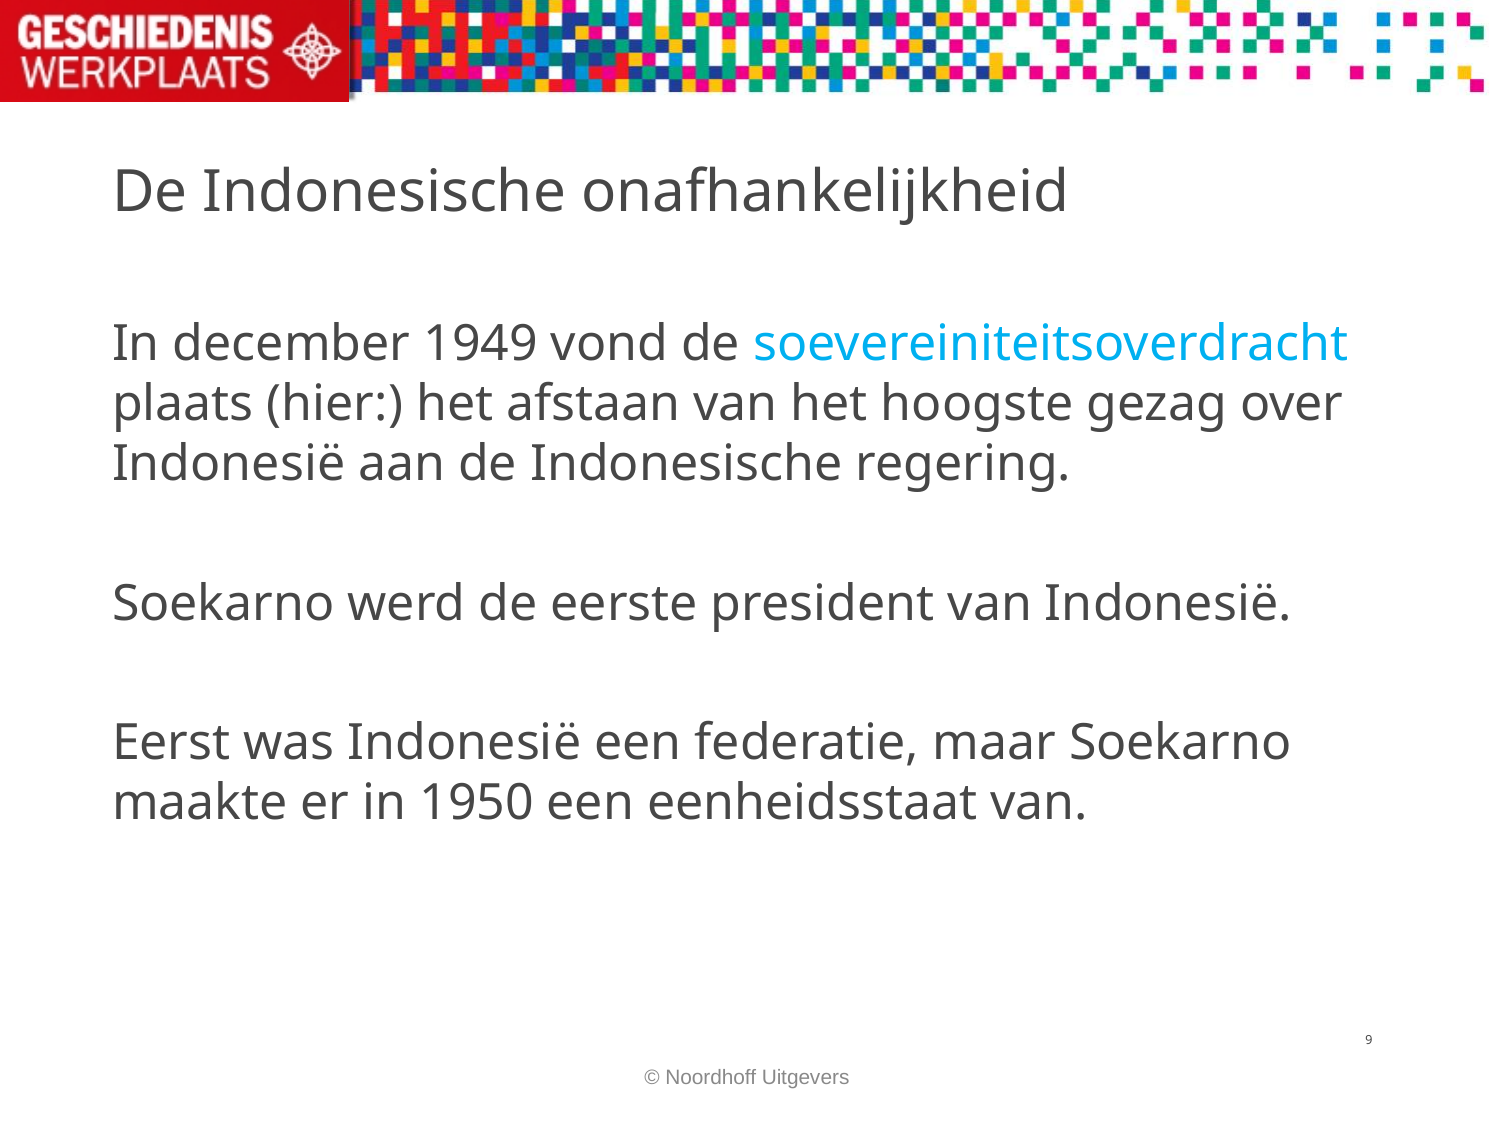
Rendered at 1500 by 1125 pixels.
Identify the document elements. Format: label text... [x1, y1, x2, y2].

text_box © Noordhoff Uitgevers [512, 1045, 988, 1106]
picture [0, 0, 1500, 1125]
title De Indonesische onafhankelijkheid [112, 145, 1401, 256]
list In december 1949 vond de soevereiniteitsoverdracht plaats (hier:) het afstaan van het hoogste gezag over Indonesië aan de Indonesische regering. Soekarno werd de eerste president van Indonesië. Eerst was Indonesië een federatie, maar Soekarno maakte er in 1950 een eenheidsstaat van. [112, 302, 1409, 1024]
slide_number 9 [1325, 1025, 1388, 1063]
